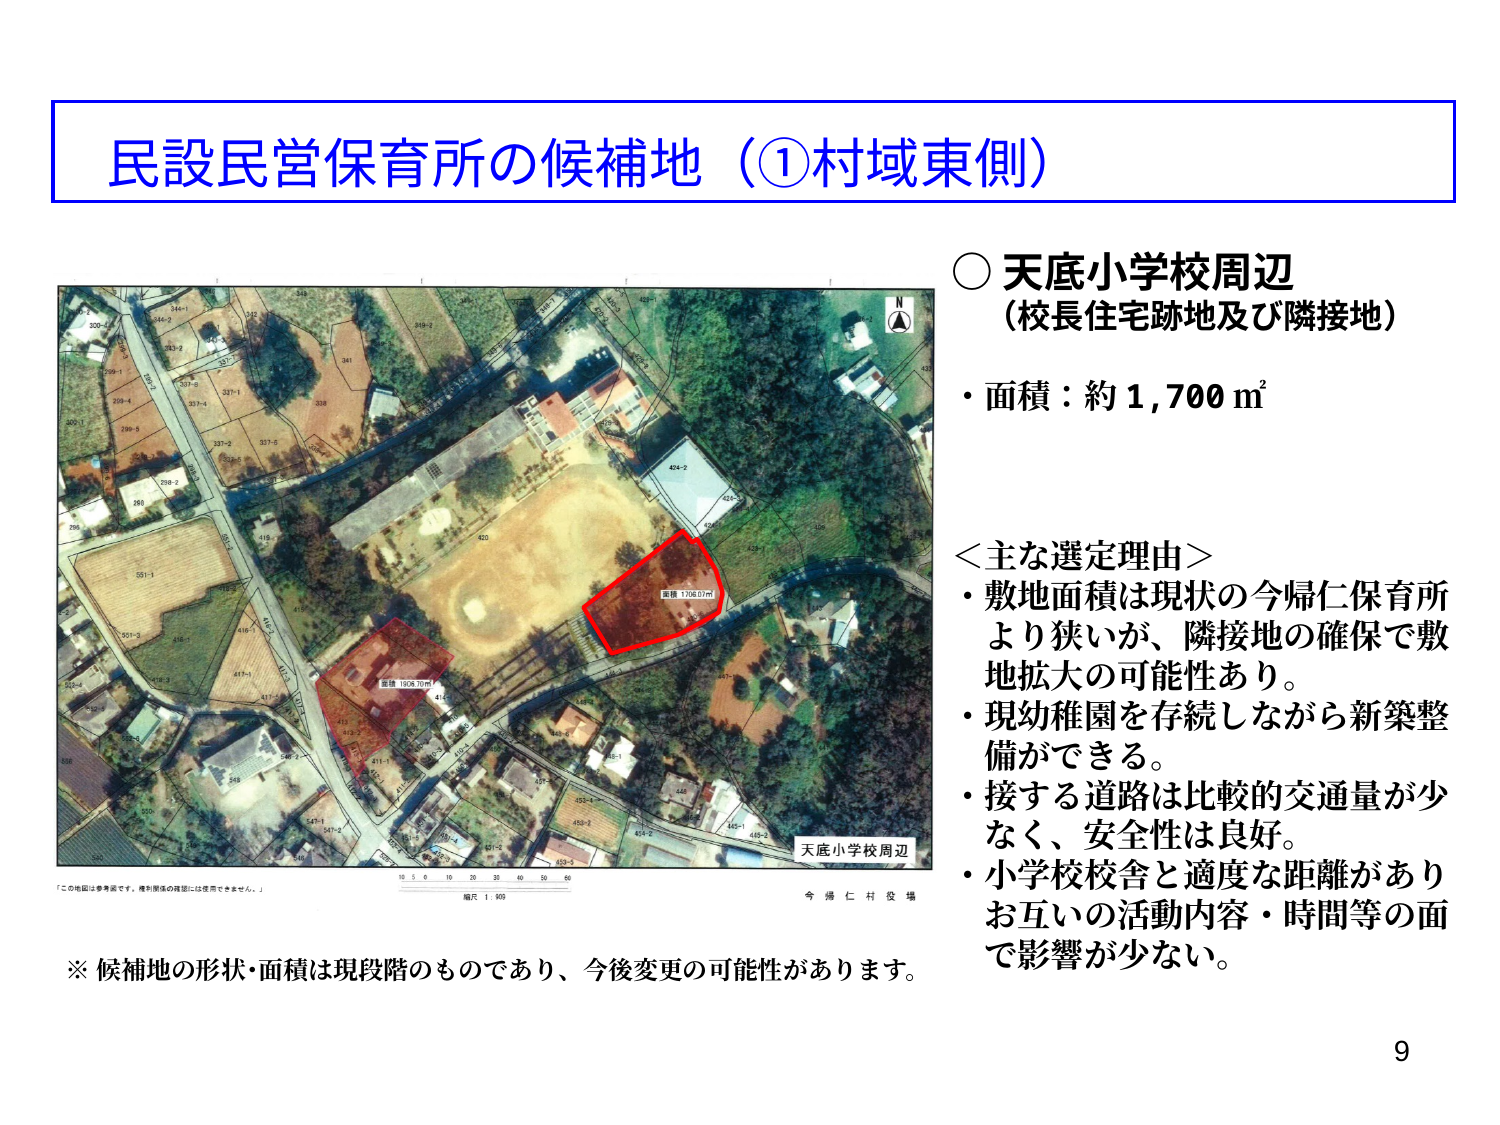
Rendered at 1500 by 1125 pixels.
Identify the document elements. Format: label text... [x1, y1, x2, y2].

text_box ○天底小学校周辺 （校長住宅跡地及び隣接地） ・面積：約1,700㎡ ＜主な選定理由＞ ・敷地面積は現状の今帰仁保育所 より狭いが、隣接地の確保で敷 地拡大の可能性あり。 ・現幼稚園を存続しながら新築整 備ができる。 ・接する道路は比較的交通量が少 なく、安全性は良好。 ・小学校校舎と適度な距離があり お互いの活動内容・時間等の面 で影響が少ない。 [939, 244, 1471, 976]
slide_number 9 [1074, 1024, 1426, 1103]
text_box 民設民営保育所の候補地（①村域東側） [53, 101, 1455, 202]
text_box ※候補地の形状･面積は現段階のものであり、今後変更の可能性があります。 [53, 953, 953, 1024]
picture [52, 272, 938, 912]
